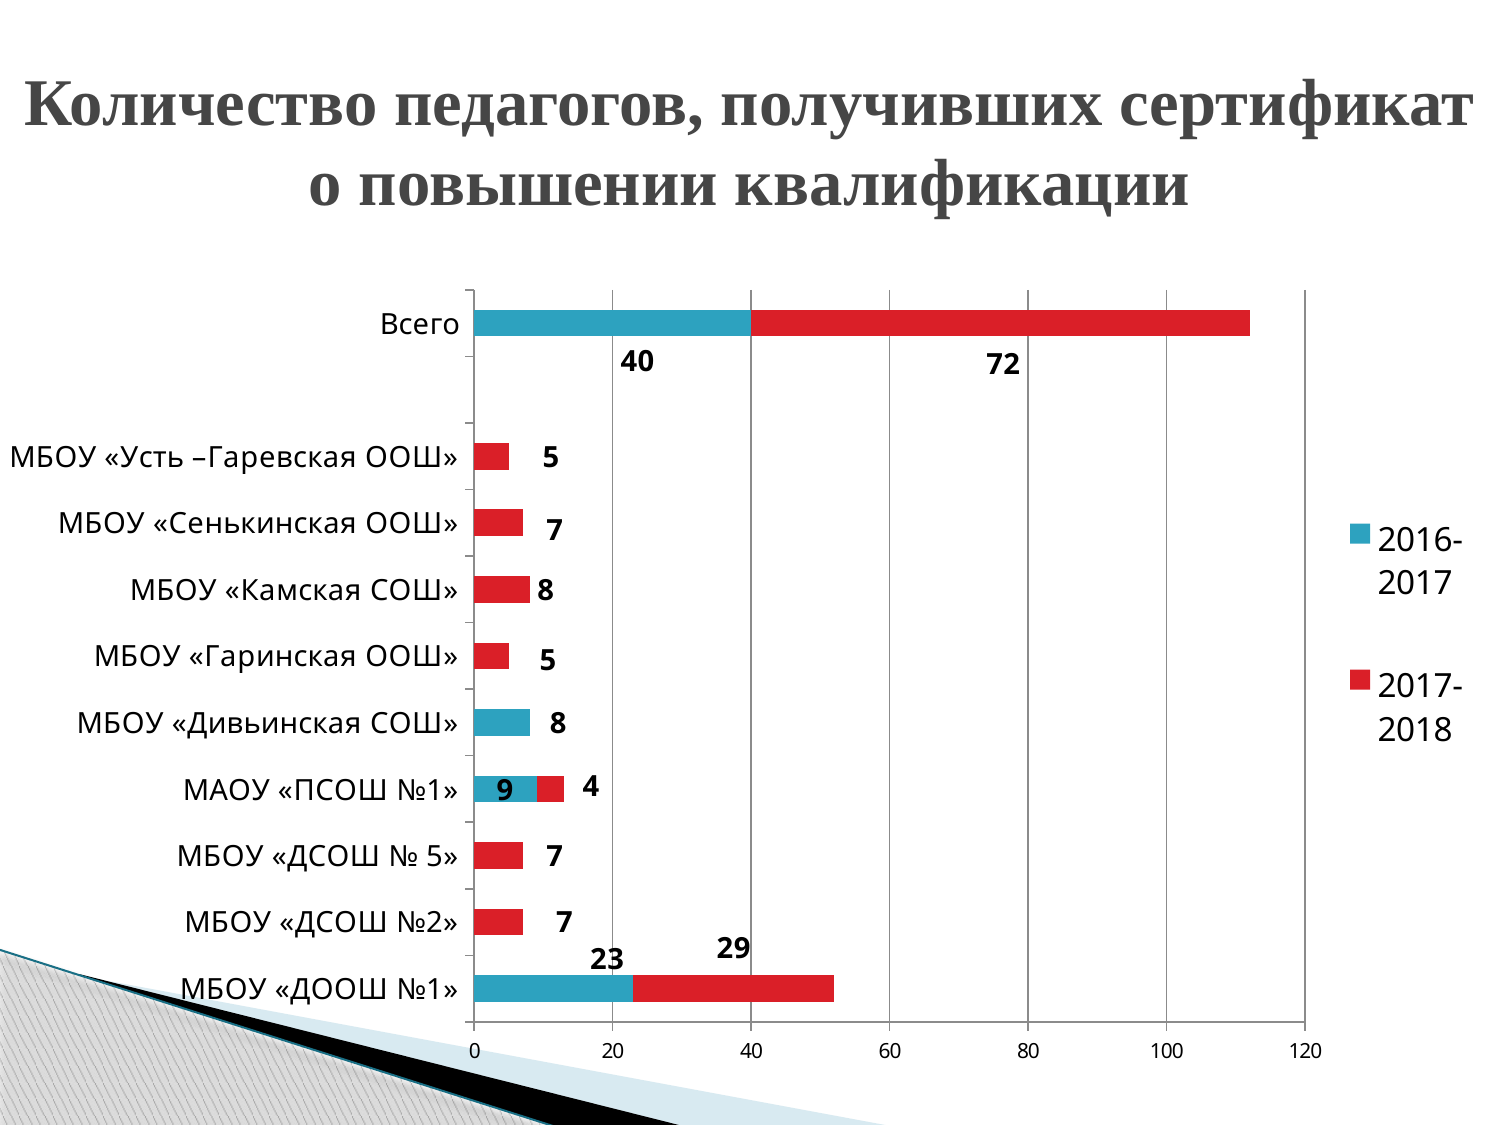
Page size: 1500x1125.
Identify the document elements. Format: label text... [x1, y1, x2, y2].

chart [0, 245, 1500, 1125]
title Количество педагогов, получивших сертификат о повышении квалификации [0, 45, 1500, 233]
